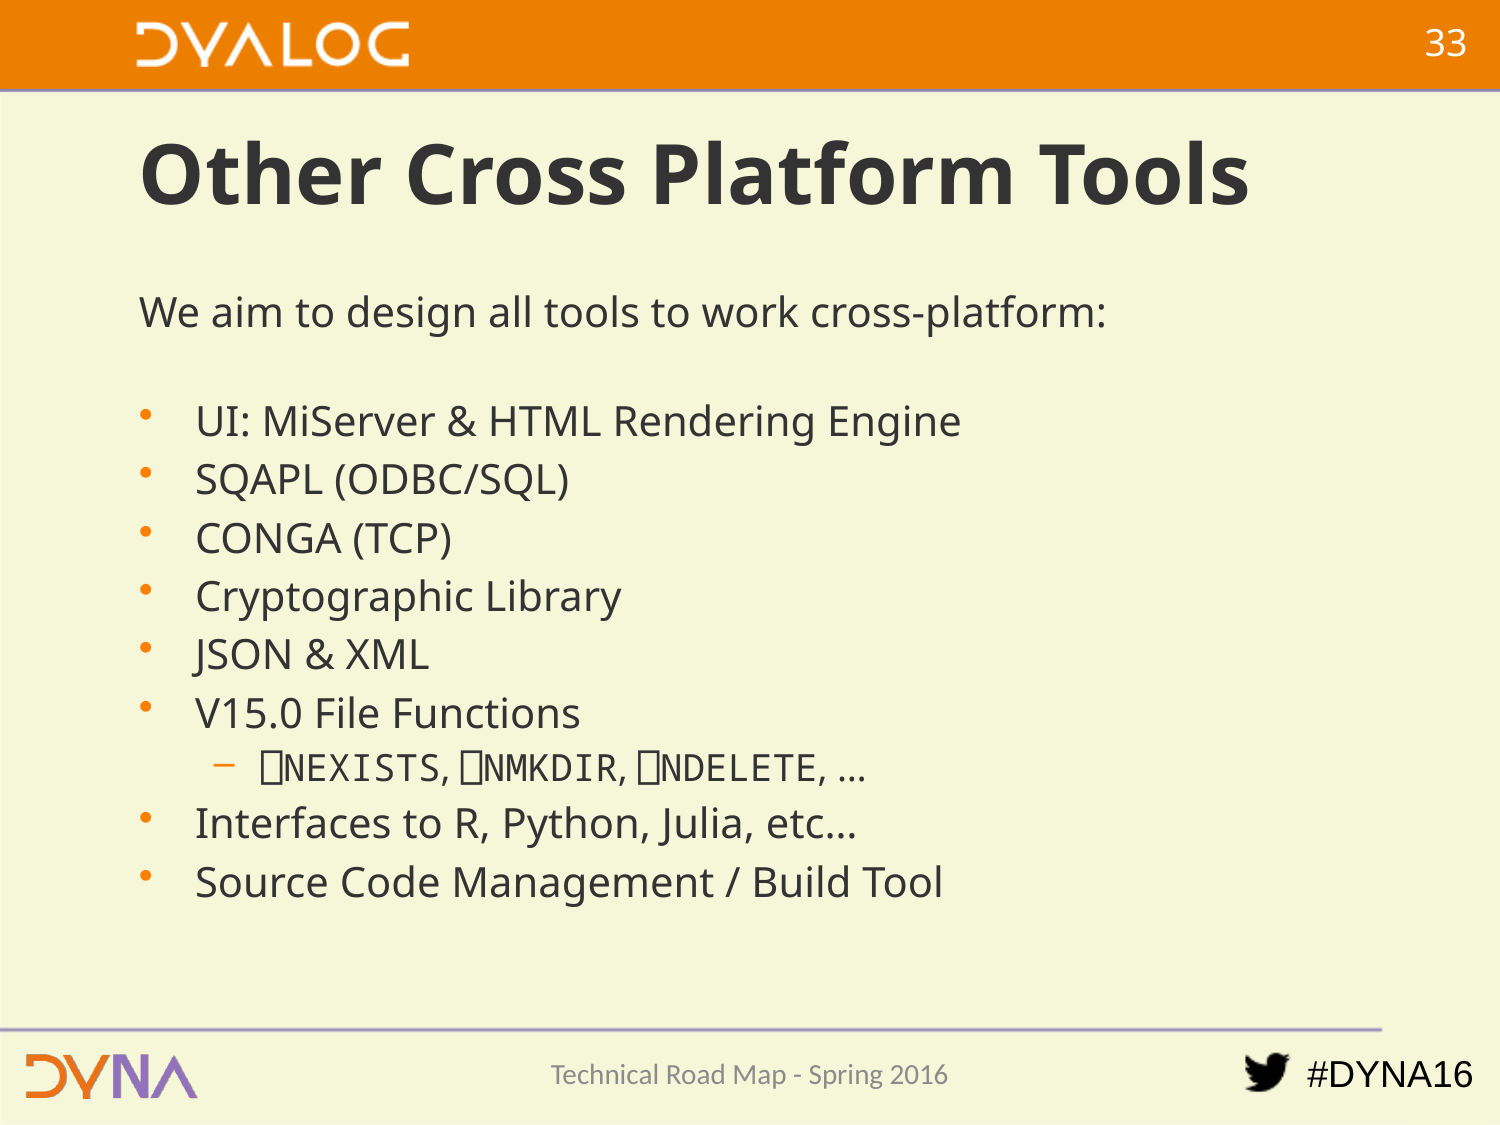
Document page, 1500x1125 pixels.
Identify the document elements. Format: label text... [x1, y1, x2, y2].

slide_number 32 [1325, 11, 1483, 71]
footer Technical Road Map - Spring 2016 [395, 1042, 1105, 1103]
picture [0, 0, 1500, 1125]
title Other Cross Platform Tools [123, 113, 1376, 254]
list We aim to design all tools to work cross-platform: UI: MiServer & HTML Rendering Engine SQAPL (ODBC/SQL) CONGA (TCP) Cryptographic Library JSON & XML V15.0 File Functions ⎕NEXISTS, ⎕NMKDIR, ⎕NDELETE, … Interfaces to R, Python, Julia, etc… Source Code Management / Build Tool [123, 278, 1376, 988]
